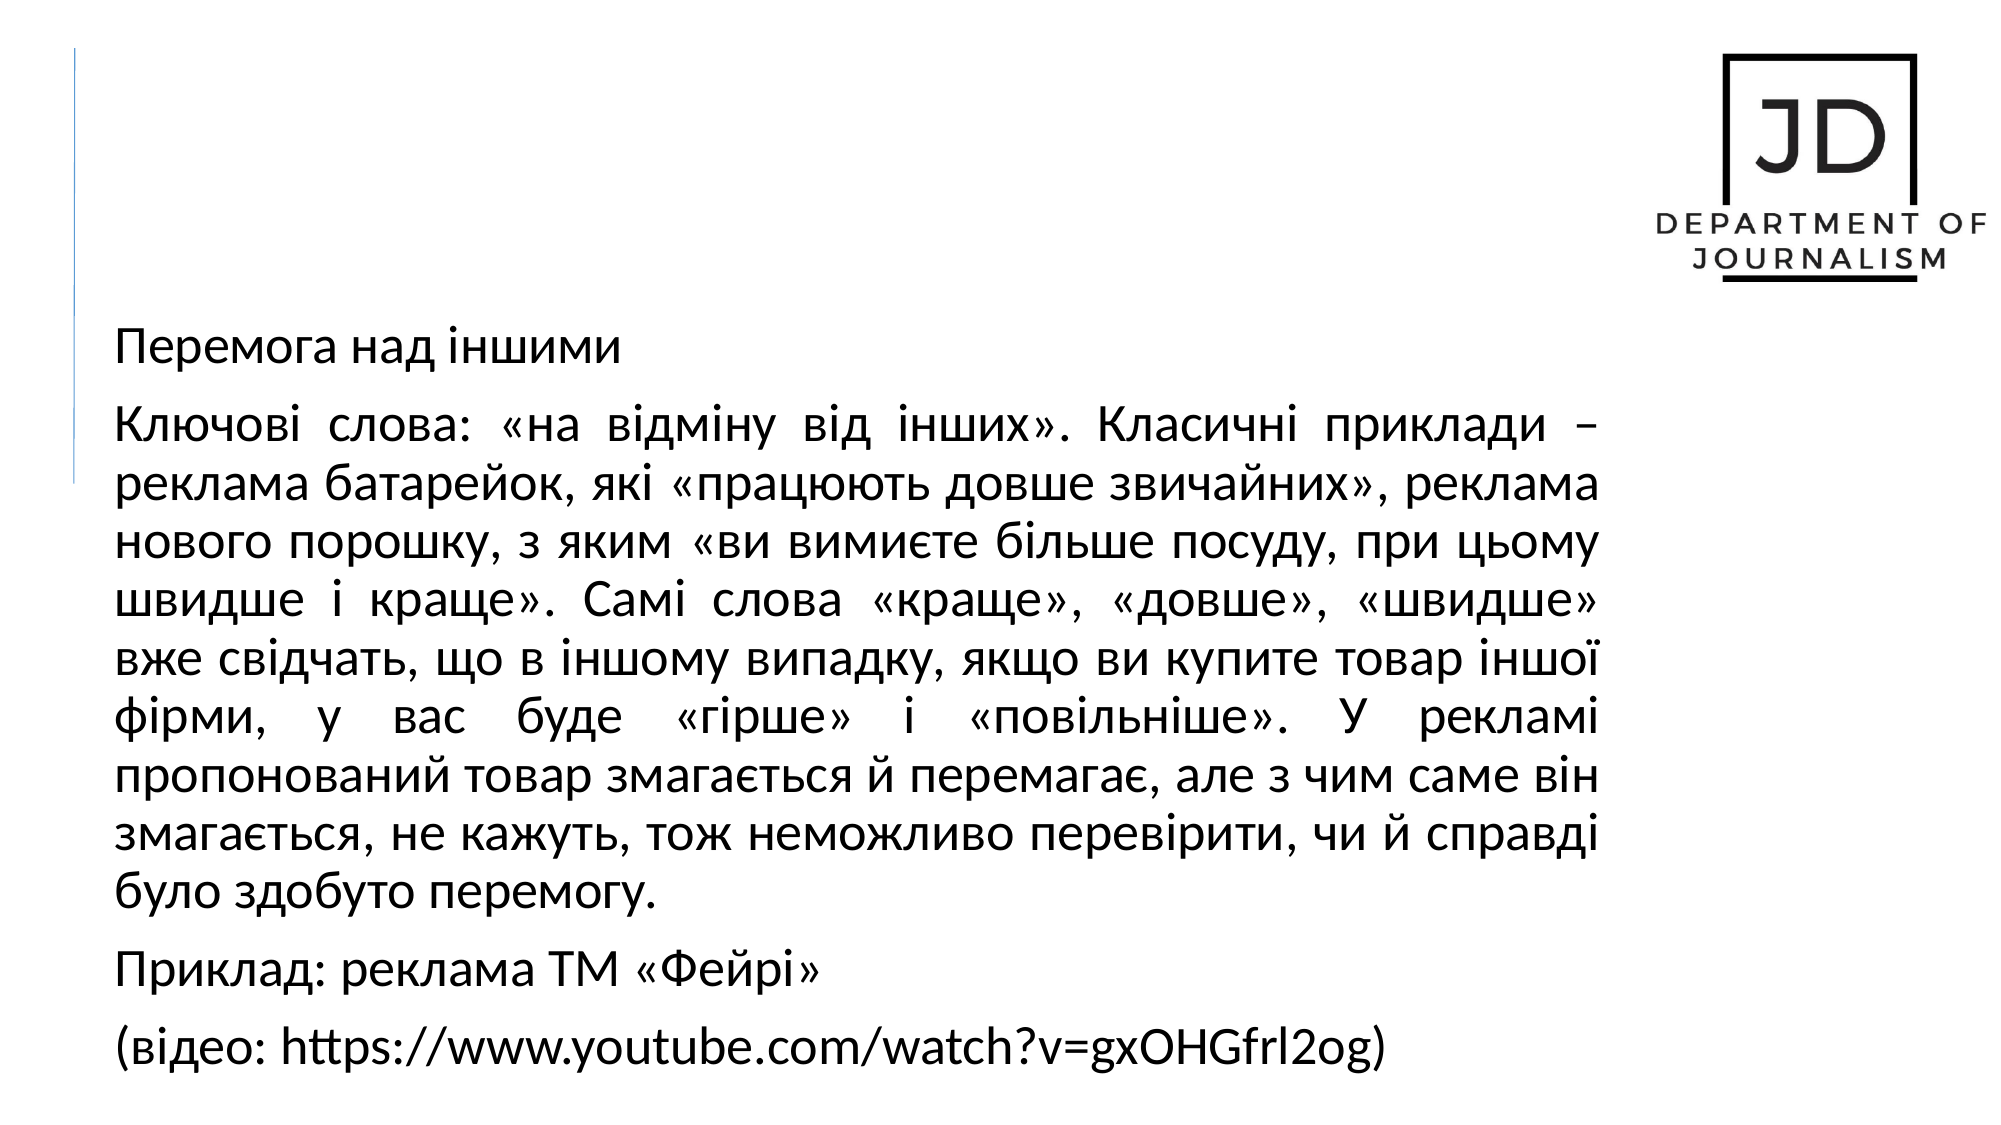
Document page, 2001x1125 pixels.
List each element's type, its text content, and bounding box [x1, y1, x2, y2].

list Перемога над іншими Ключові слова: «на відміну від інших». Класичні приклади – реклама батарейок, які «працюють довше звичайних», реклама нового порошку, з яким «ви вимиєте більше посуду, при цьому швидше і краще». Самі слова «краще», «довше», «швидше» вже свідчать, що в іншому випадку, якщо ви купите товар іншої фірми, у вас буде «гірше» і «повільніше». У рекламі пропонований товар змагається й перемагає, але з чим саме він змагається, не кажуть, тож неможливо перевірити, чи й справді було здобуто перемогу. Приклад: реклама ТМ «Фейрі» (відео: https://www.youtube.com/watch?v=gxOHGfrl2og) [99, 309, 1617, 1096]
picture [1641, 0, 2000, 358]
